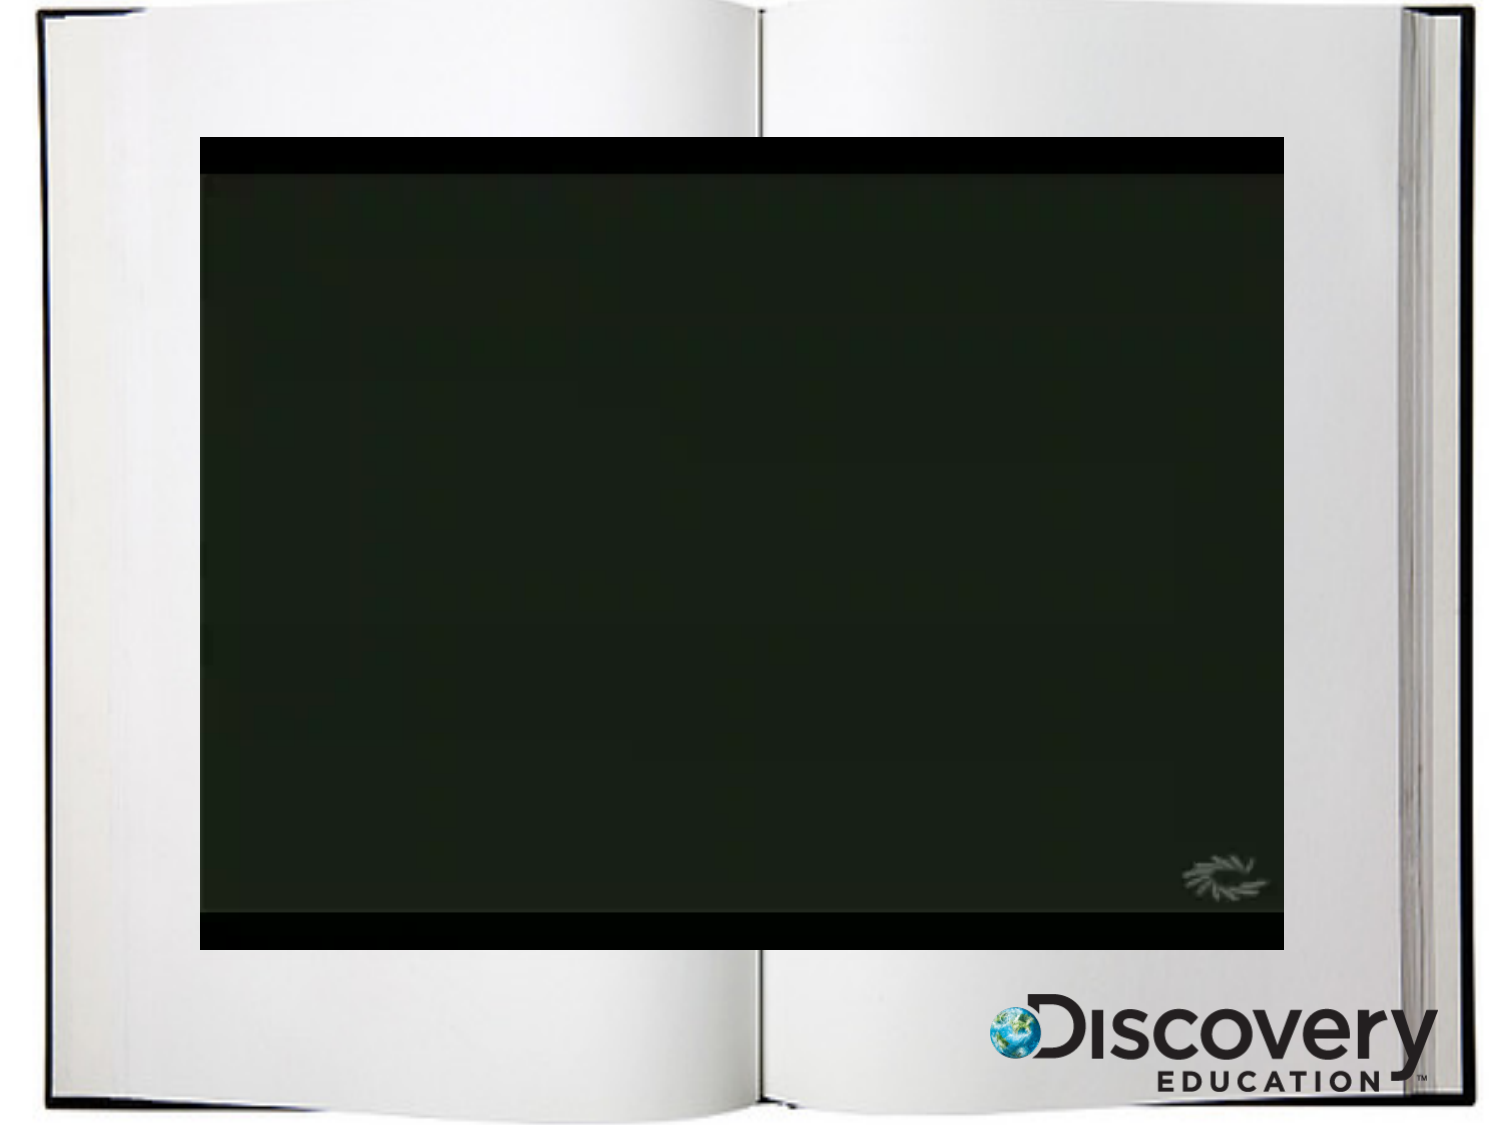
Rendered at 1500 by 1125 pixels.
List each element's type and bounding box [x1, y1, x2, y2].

picture [0, 0, 1500, 1125]
list [199, 137, 1284, 951]
